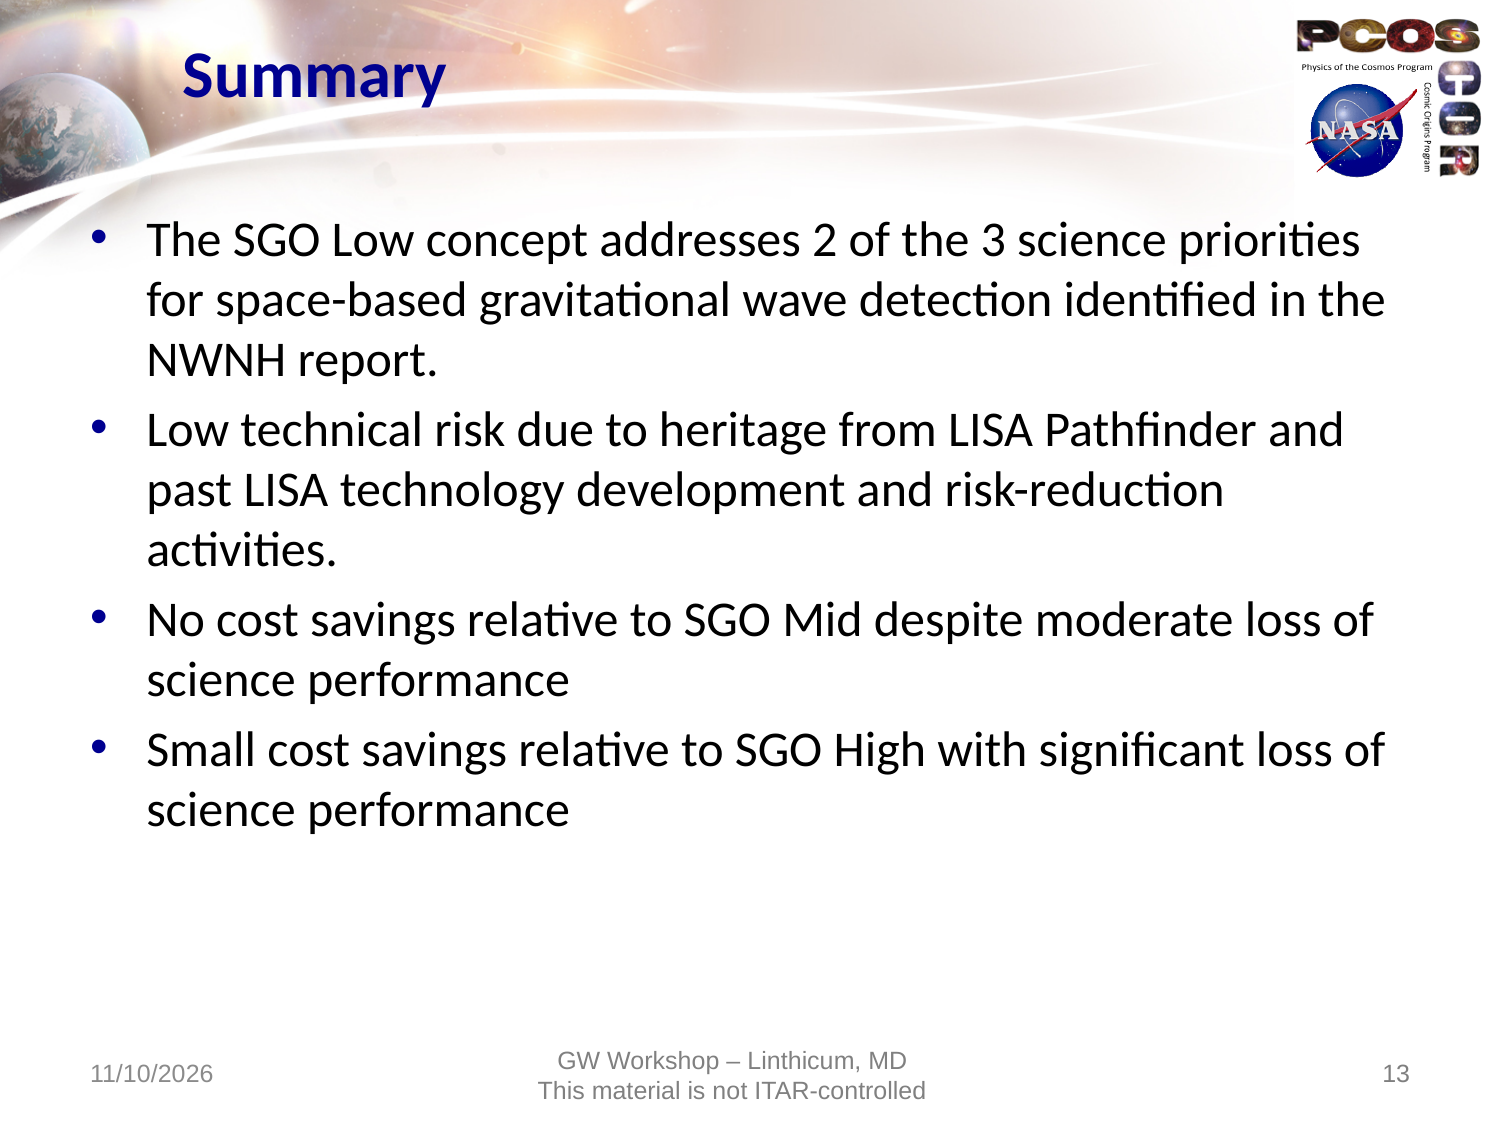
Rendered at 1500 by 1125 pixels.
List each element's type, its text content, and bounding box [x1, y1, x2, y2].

list The SGO Low concept addresses 2 of the 3 science priorities for space-based gravitational wave detection identified in the NWNH report. Low technical risk due to heritage from LISA Pathfinder and past LISA technology development and risk-reduction activities. No cost savings relative to SGO Mid despite moderate loss of science performance Small cost savings relative to SGO High with significant loss of science performance [75, 198, 1425, 1043]
picture [0, 0, 1486, 1125]
title Summary [167, 0, 1421, 143]
slide_number 13 [1074, 1042, 1425, 1103]
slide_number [75, 1042, 357, 1103]
